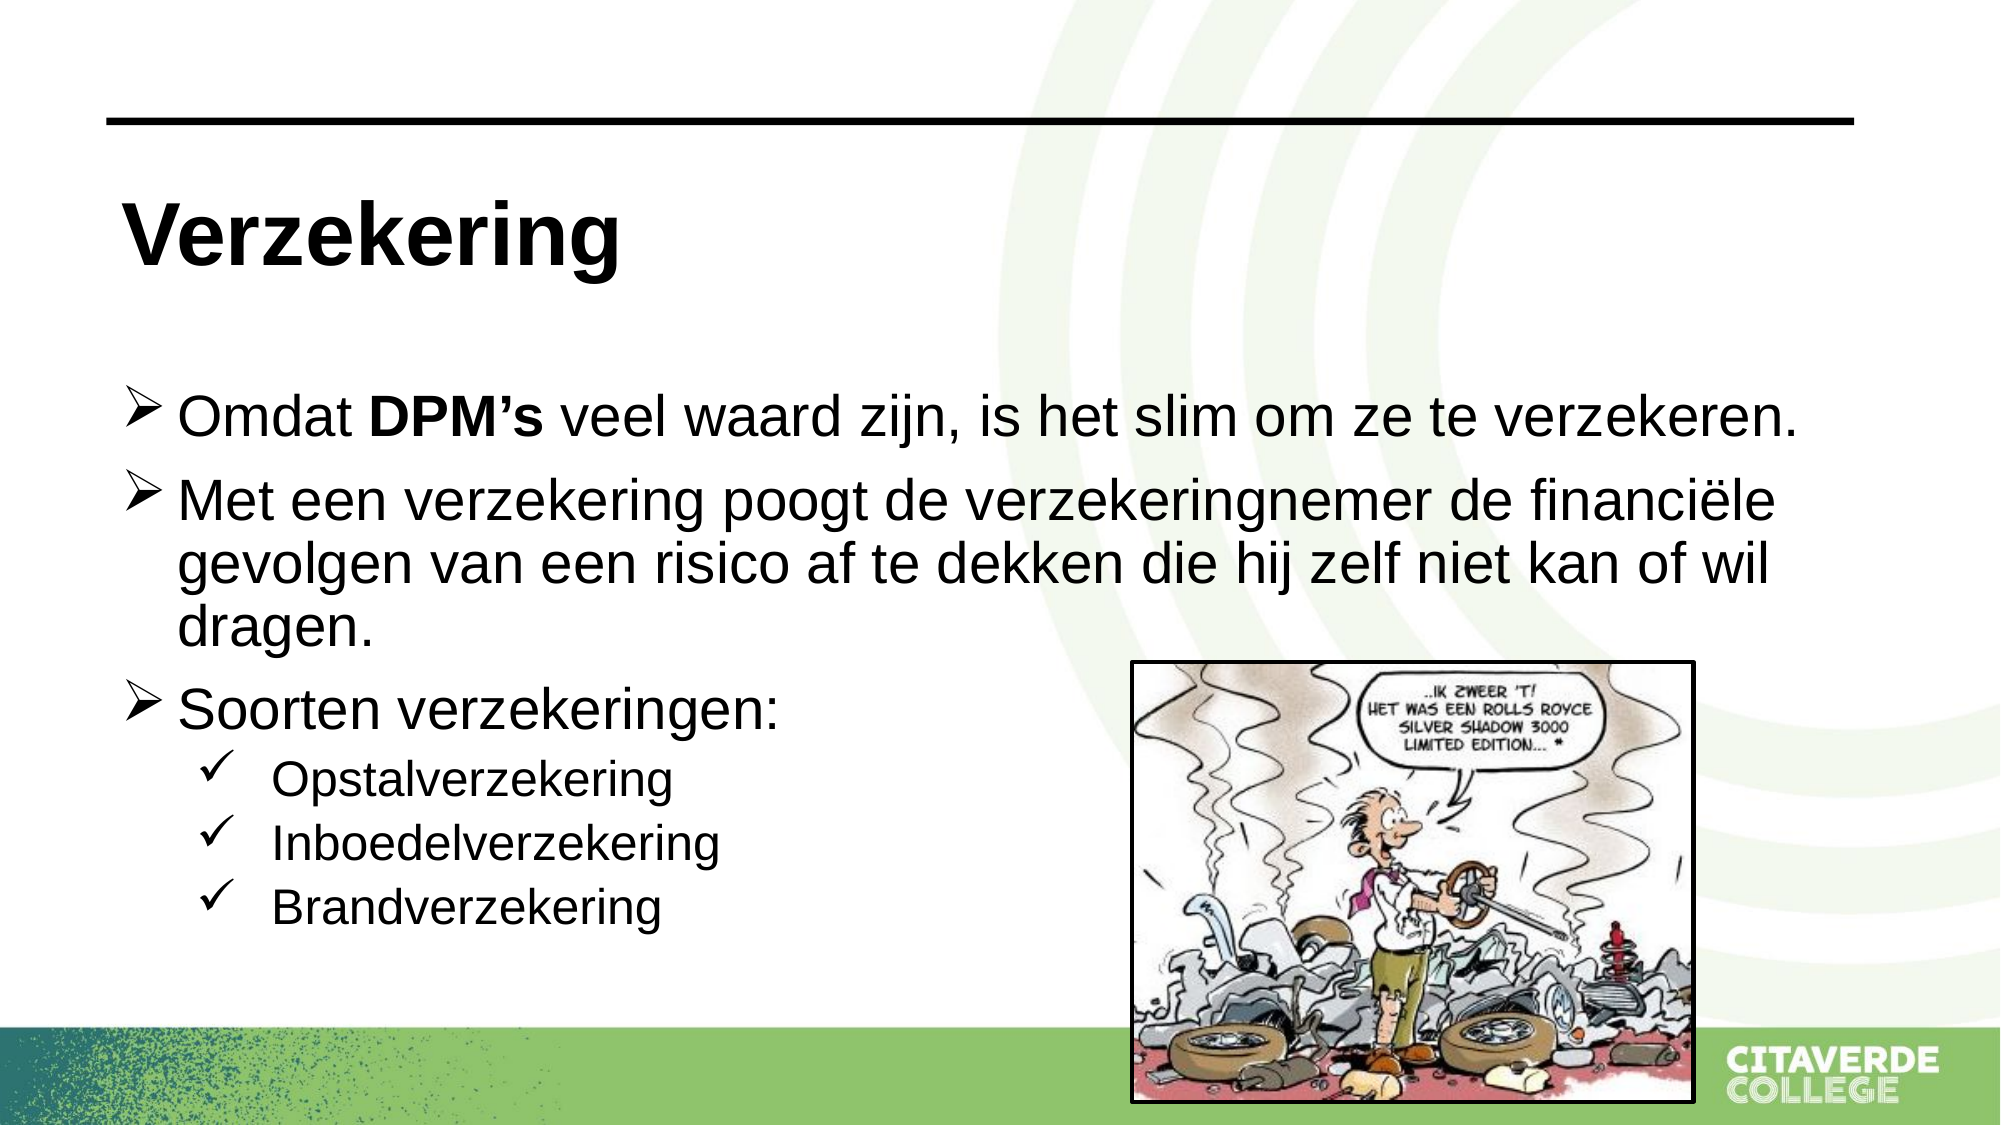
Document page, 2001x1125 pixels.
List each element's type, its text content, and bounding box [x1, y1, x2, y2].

title Verzekering [106, 117, 1855, 366]
picture [0, 0, 2001, 1125]
list Omdat DPM’s veel waard zijn, is het slim om ze te verzekeren. Met een verzekering poogt de verzekeringnemer de financiële gevolgen van een risico af te dekken die hij zelf niet kan of wil dragen. Soorten verzekeringen: Opstalverzekering Inboedelverzekering Brandverzekering [106, 378, 1855, 1014]
